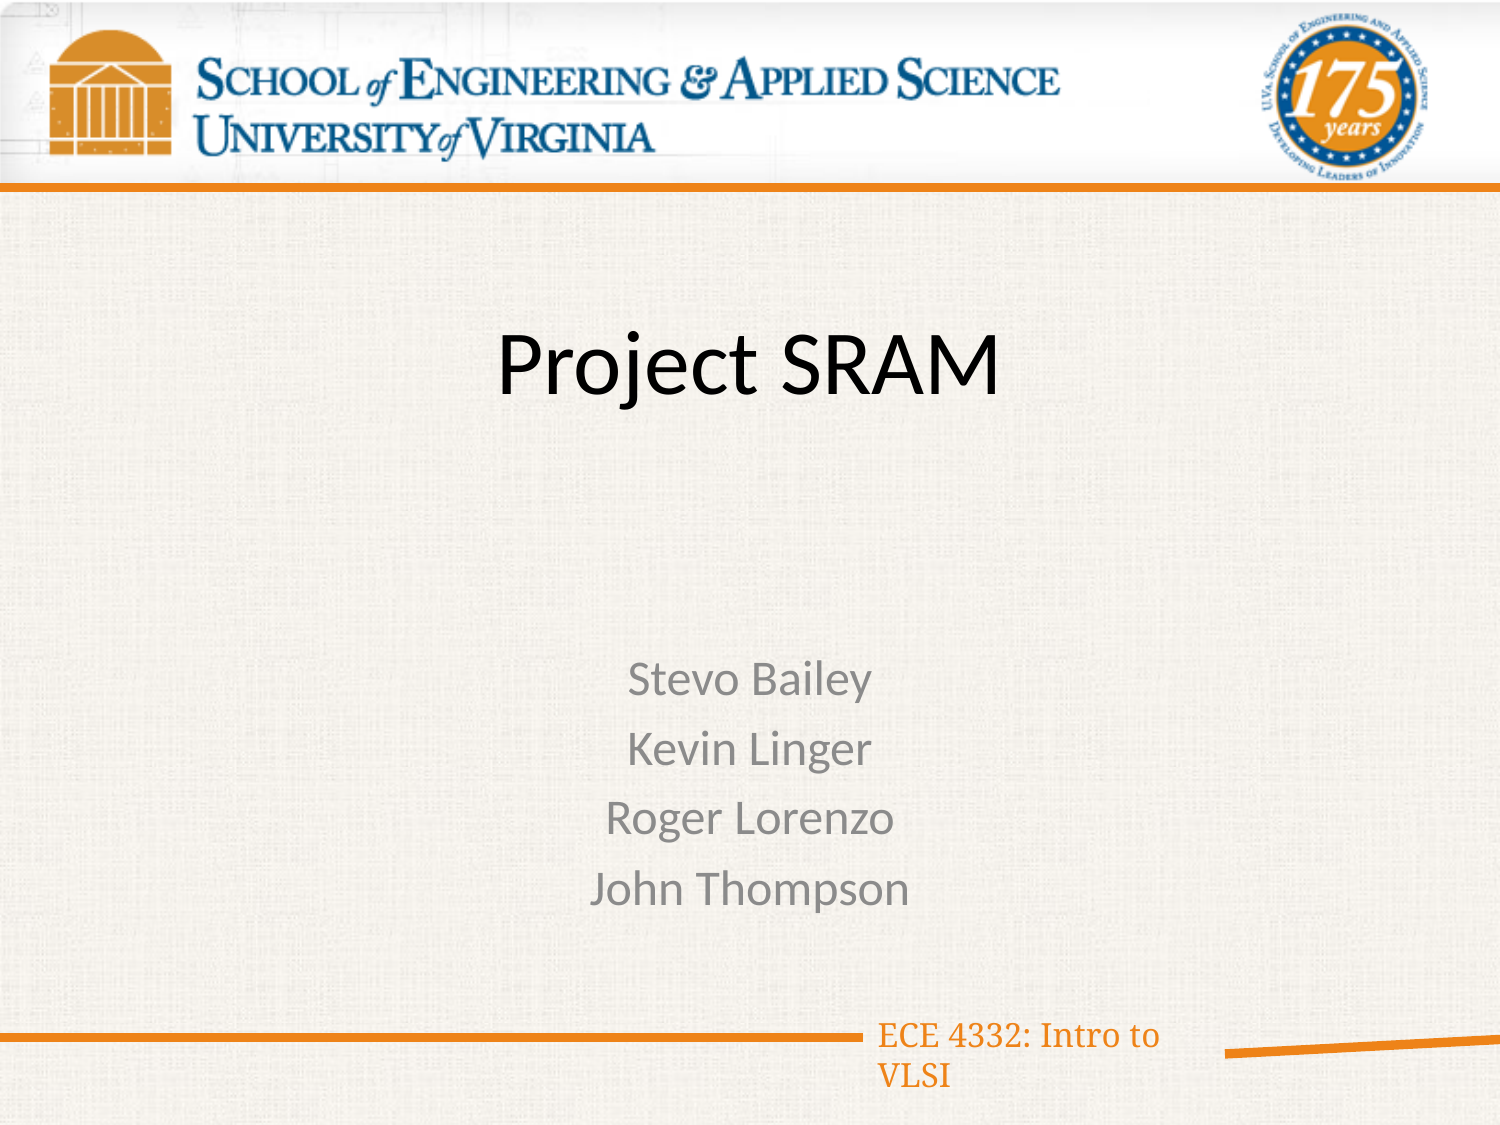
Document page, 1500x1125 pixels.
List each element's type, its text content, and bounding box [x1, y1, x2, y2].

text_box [1224, 1034, 1500, 1038]
text_box ECE 4332: Intro to VLSI [863, 1006, 1225, 1102]
title Project SRAM [112, 237, 1388, 479]
picture [0, 0, 1500, 187]
subtitle Stevo Bailey Kevin Linger Roger Lorenzo John Thompson [225, 637, 1275, 925]
